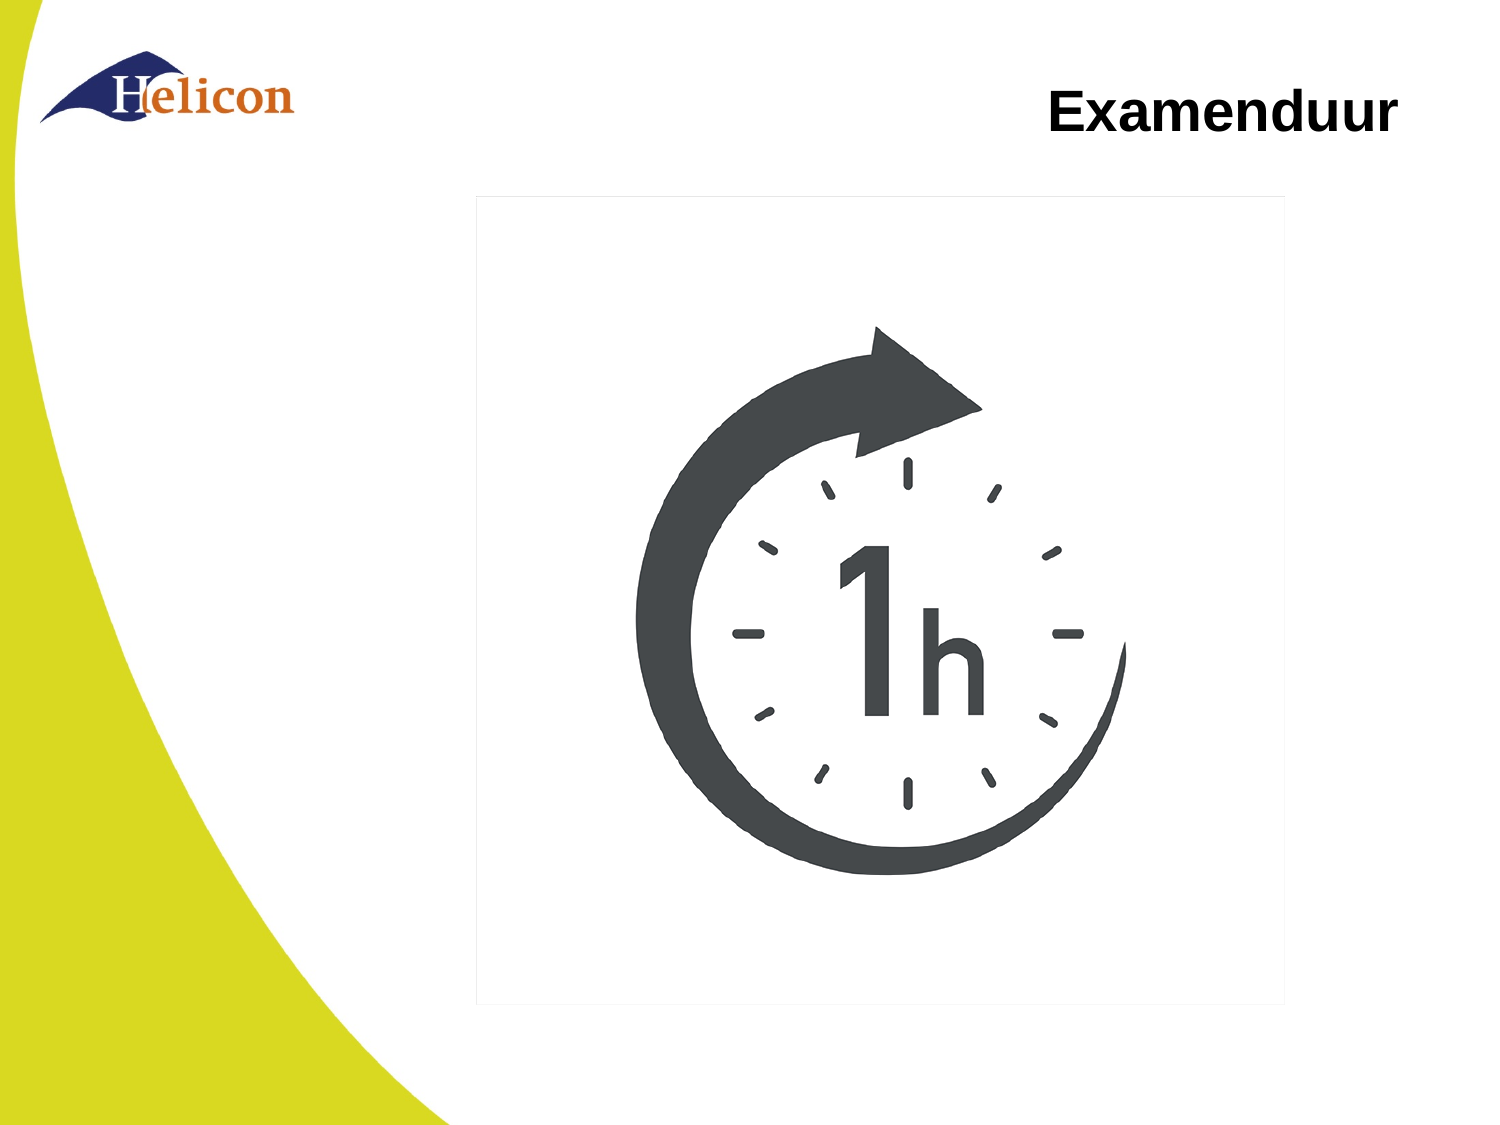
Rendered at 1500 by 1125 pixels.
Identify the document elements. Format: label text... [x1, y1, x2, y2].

title Examenduur [324, 54, 1415, 161]
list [476, 196, 1286, 1006]
picture [0, 0, 1500, 1125]
